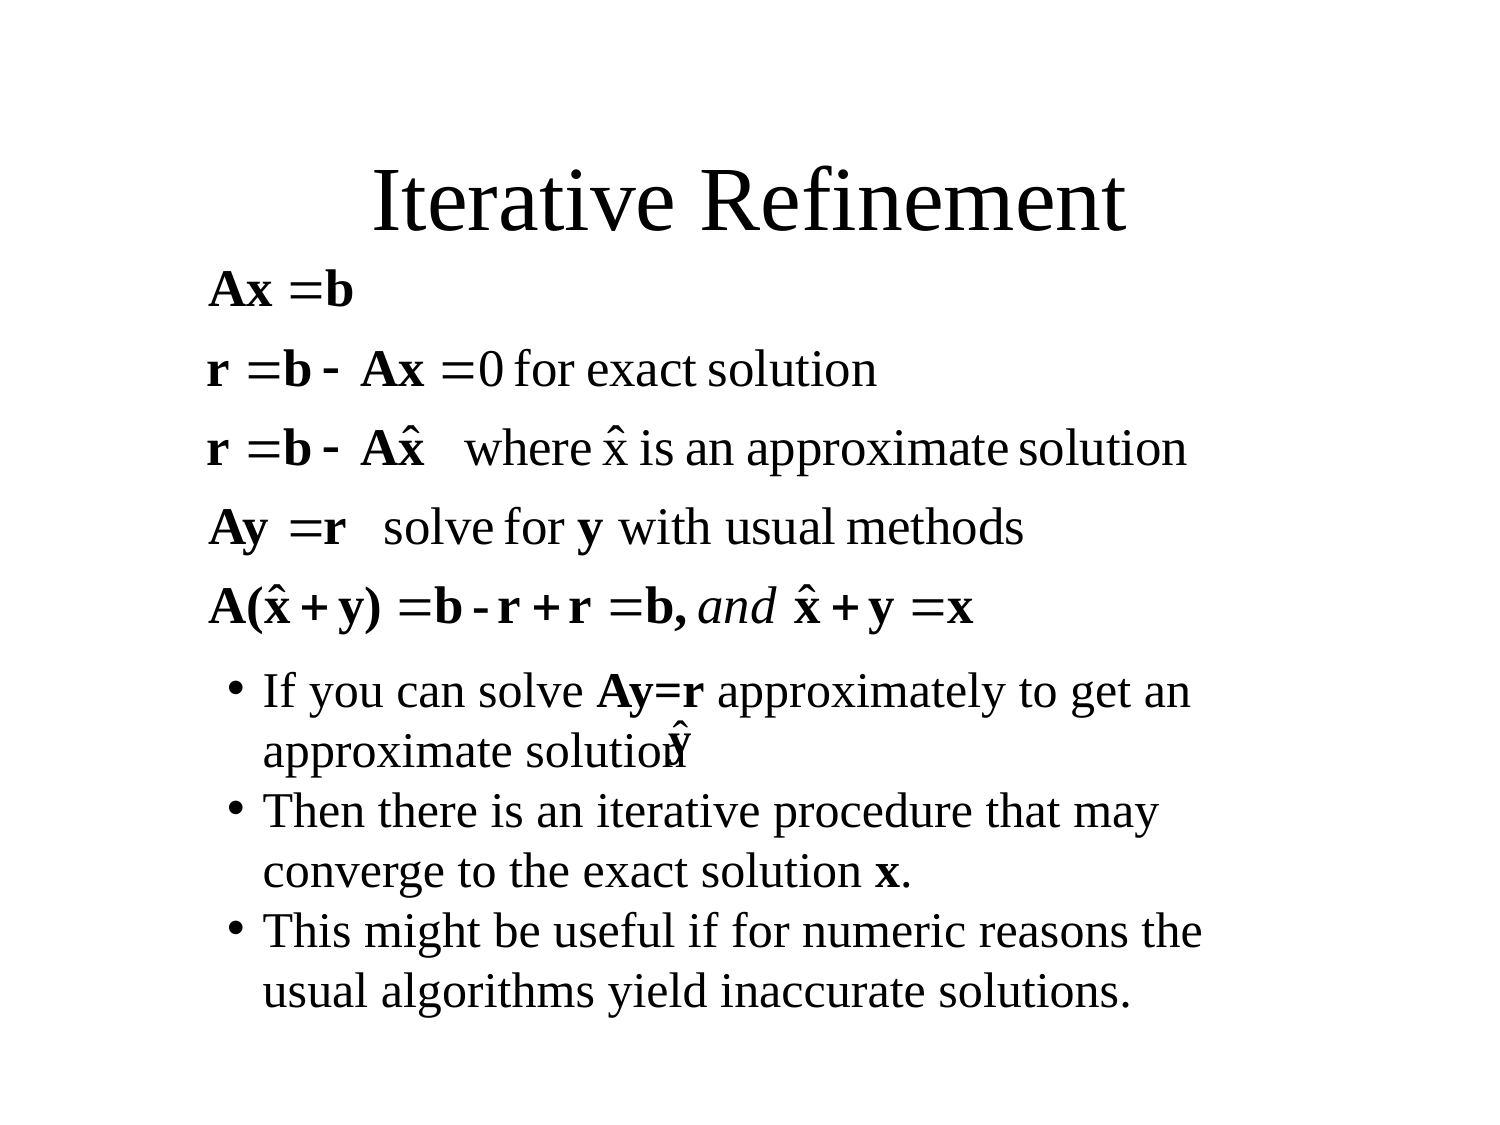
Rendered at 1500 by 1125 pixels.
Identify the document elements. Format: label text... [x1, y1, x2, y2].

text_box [660, 712, 701, 776]
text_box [199, 257, 1201, 647]
text_box If you can solve Ay=r approximately to get an approximate solution Then there is an iterative procedure that may converge to the exact solution x. This might be useful if for numeric reasons the usual algorithms yield inaccurate solutions. [212, 649, 1275, 1025]
title Iterative Refinement [112, 99, 1388, 288]
